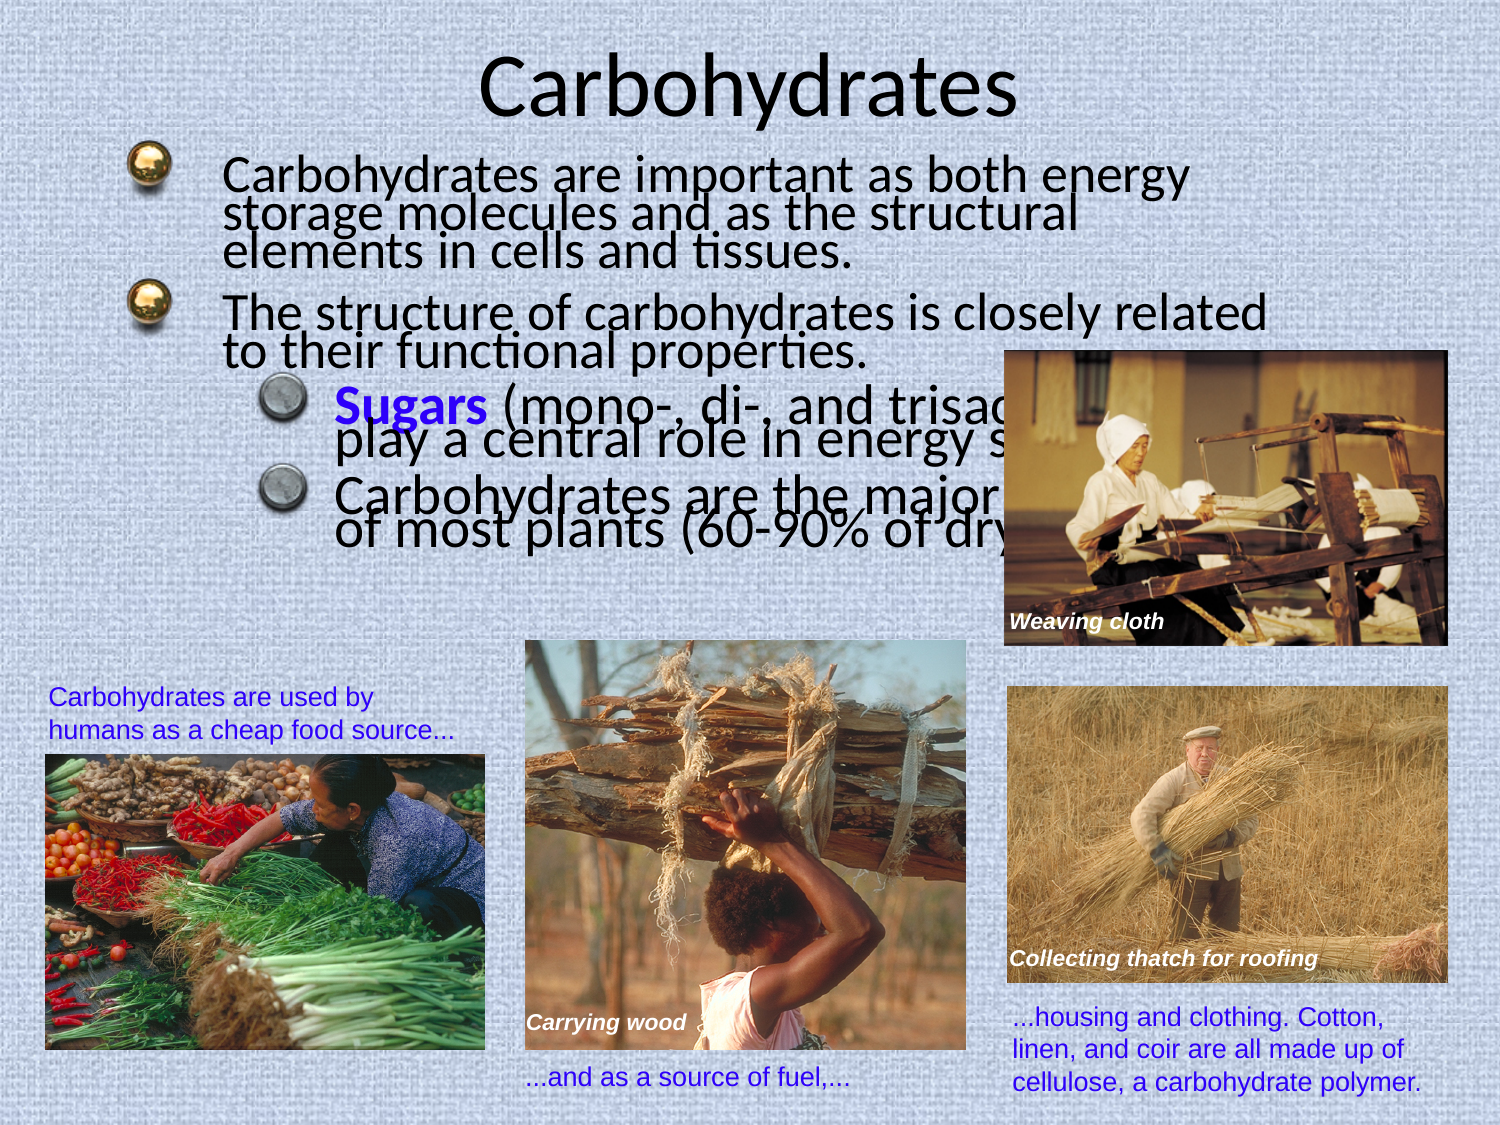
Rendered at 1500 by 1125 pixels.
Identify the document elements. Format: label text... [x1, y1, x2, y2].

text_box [522, 639, 966, 1093]
picture [254, 462, 313, 522]
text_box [45, 679, 486, 1050]
picture [126, 278, 173, 340]
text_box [1007, 686, 1448, 1091]
picture [126, 143, 173, 202]
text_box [1004, 349, 1449, 647]
list Carbohydrates are important as both energy storage molecules and as the structural elements in cells and tissues. The structure of carbohydrates is closely related to their functional properties. Sugars (mono-, di-, and trisaccharides) play a central role in energy storage. Carbohydrates are the major component of most plants (60-90% of dry weight). [111, 158, 1300, 597]
picture [254, 371, 313, 432]
title Carbohydrates [0, 0, 1500, 143]
